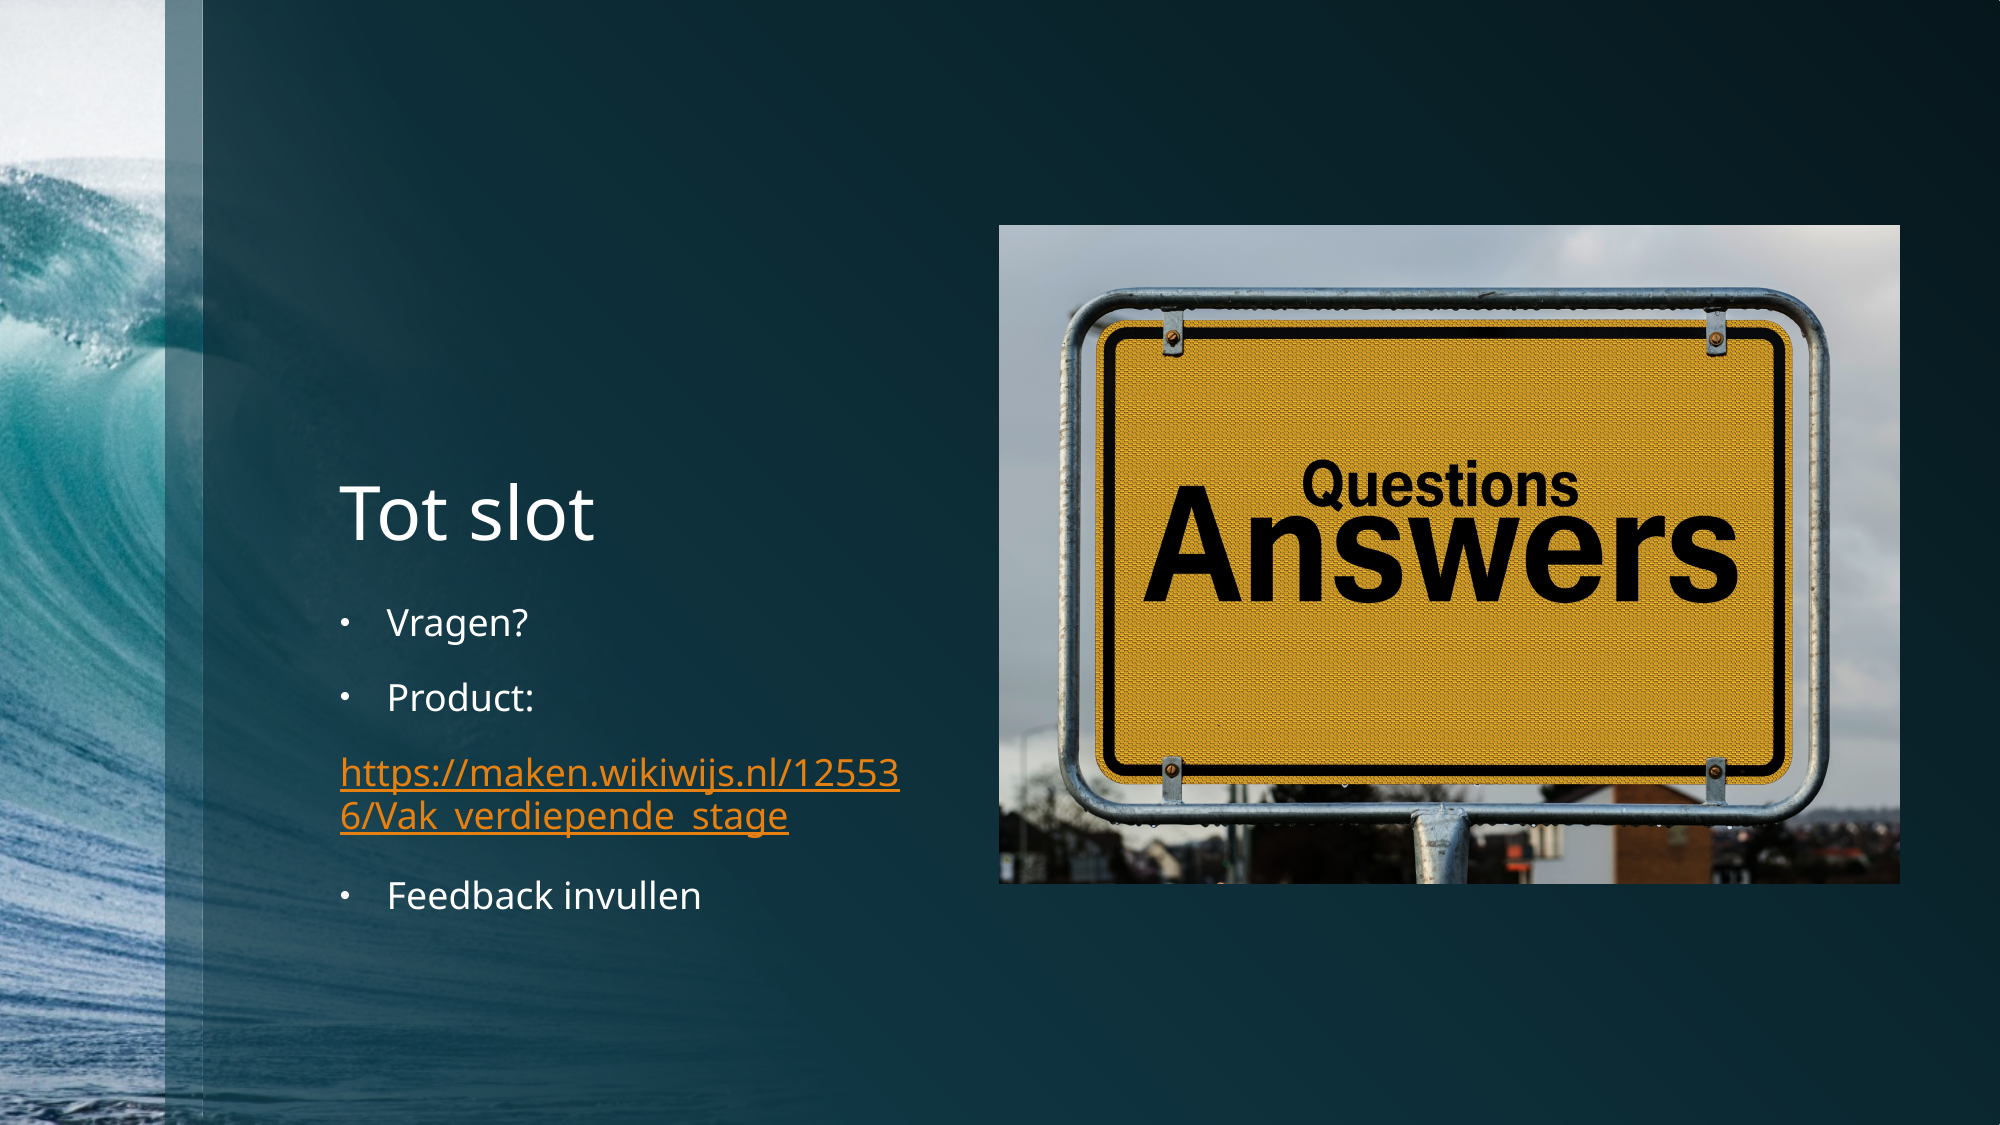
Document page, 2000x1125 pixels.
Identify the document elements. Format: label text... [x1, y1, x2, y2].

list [999, 225, 1900, 884]
title Tot slot [324, 96, 925, 563]
picture [0, 0, 2000, 1125]
list Vragen? Product: https://maken.wikiwijs.nl/125536/Vak_verdiepende_stage Feedback invullen [324, 587, 925, 1012]
